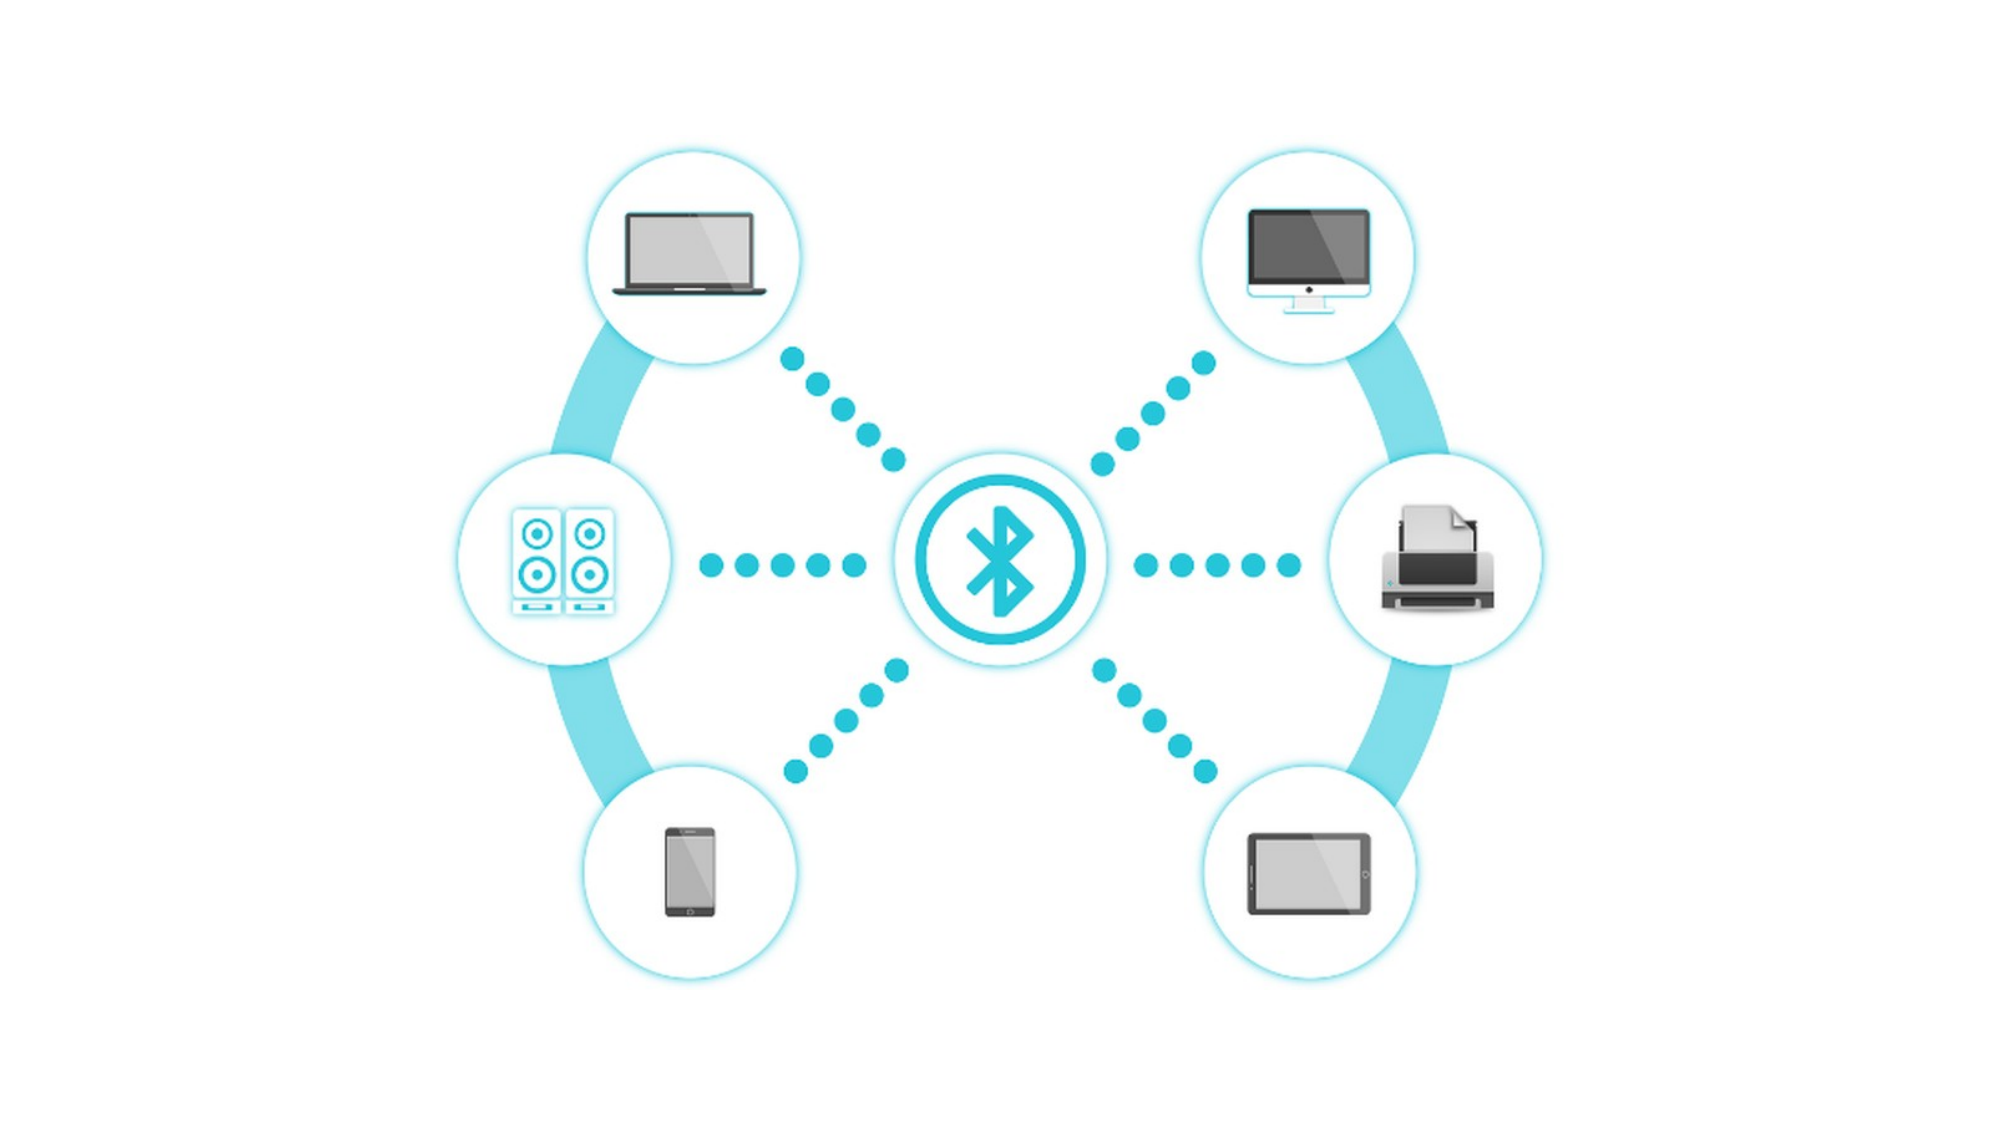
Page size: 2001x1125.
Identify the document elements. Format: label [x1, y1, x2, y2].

picture [387, 134, 1613, 991]
